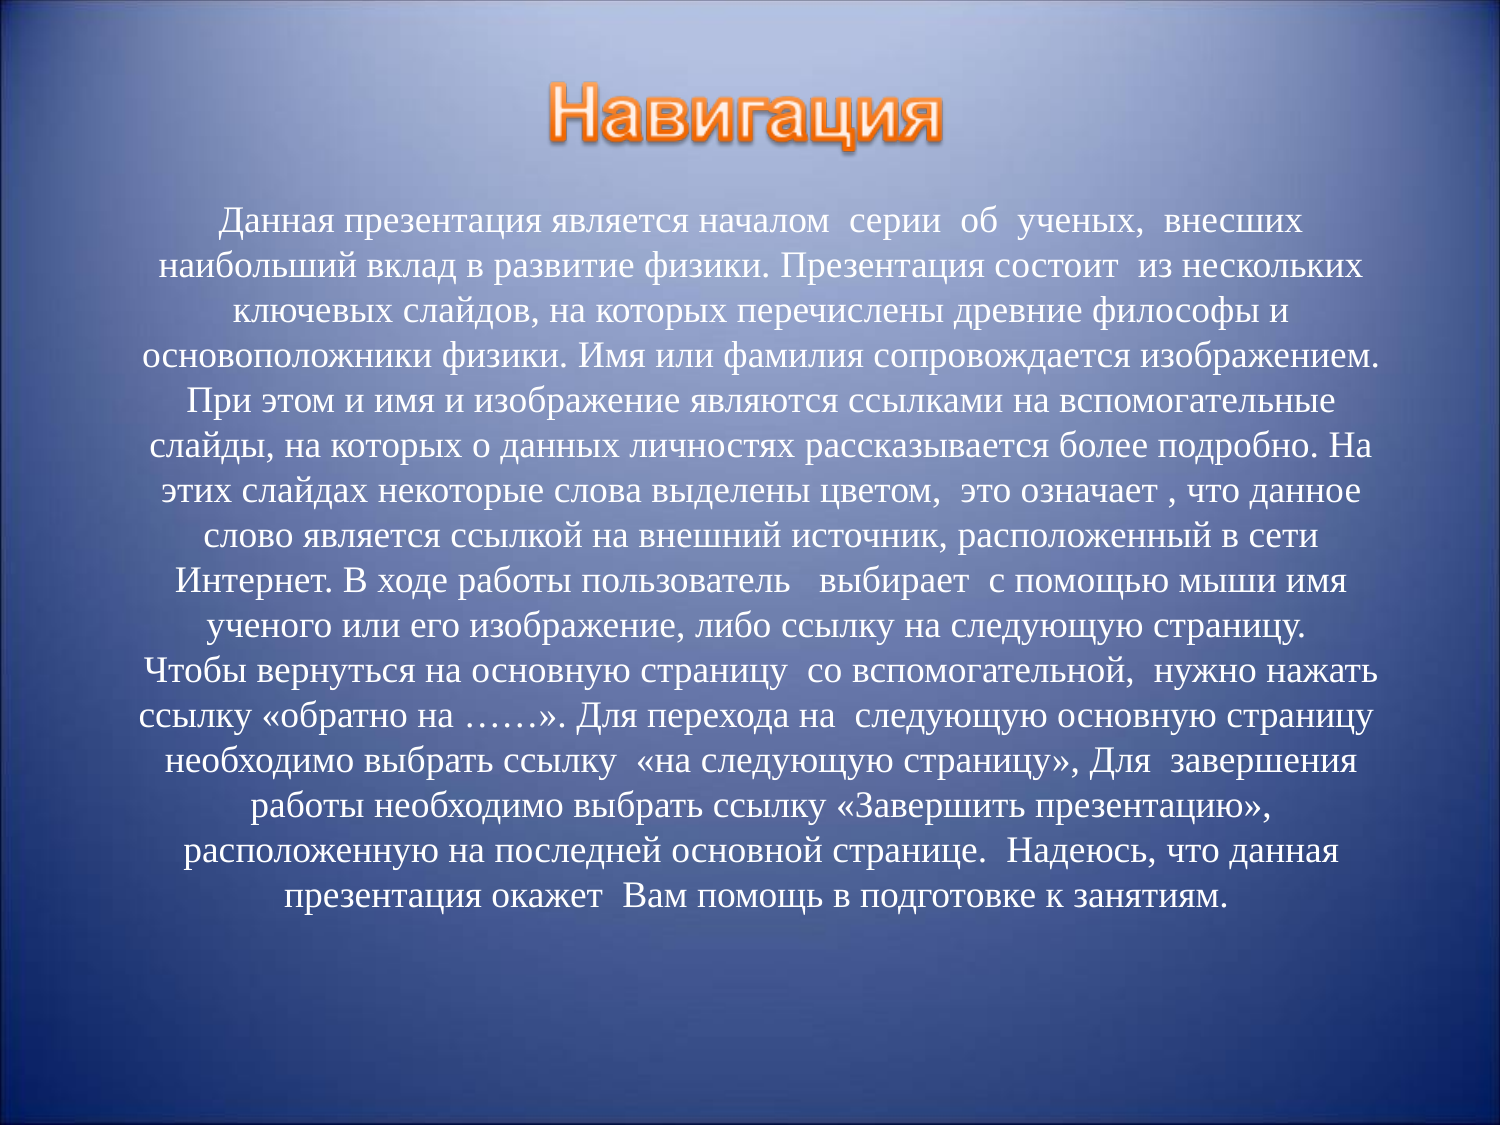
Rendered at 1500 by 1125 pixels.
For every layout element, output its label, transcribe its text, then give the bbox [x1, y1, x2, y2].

text_box Данная презентация является началом серии об ученых, внесших наибольший вклад в развитие физики. Презентация состоит из нескольких ключевых слайдов, на которых перечислены древние философы и основоположники физики. Имя или фамилия сопровождается изображением. При этом и имя и изображение являются ссылками на вспомогательные слайды, на которых о данных личностях рассказывается более подробно. На этих слайдах некоторые слова выделены цветом, это означает , что данное слово является ссылкой на внешний источник, расположенный в сети Интернет. В ходе работы пользователь выбирает с помощью мыши имя ученого или его изображение, либо ссылку на следующую страницу. Чтобы вернуться на основную страницу со вспомогательной, нужно нажать ссылку «обратно на ……». Для перехода на следующую основную страницу необходимо выбрать ссылку «на следующую страницу», Для завершения работы необходимо выбрать ссылку «Завершить презентацию», расположенную на последней основной странице. Надеюсь, что данная презентация окажет Вам помощь в подготовке к занятиям. [105, 187, 1418, 923]
picture [0, 0, 1500, 1125]
